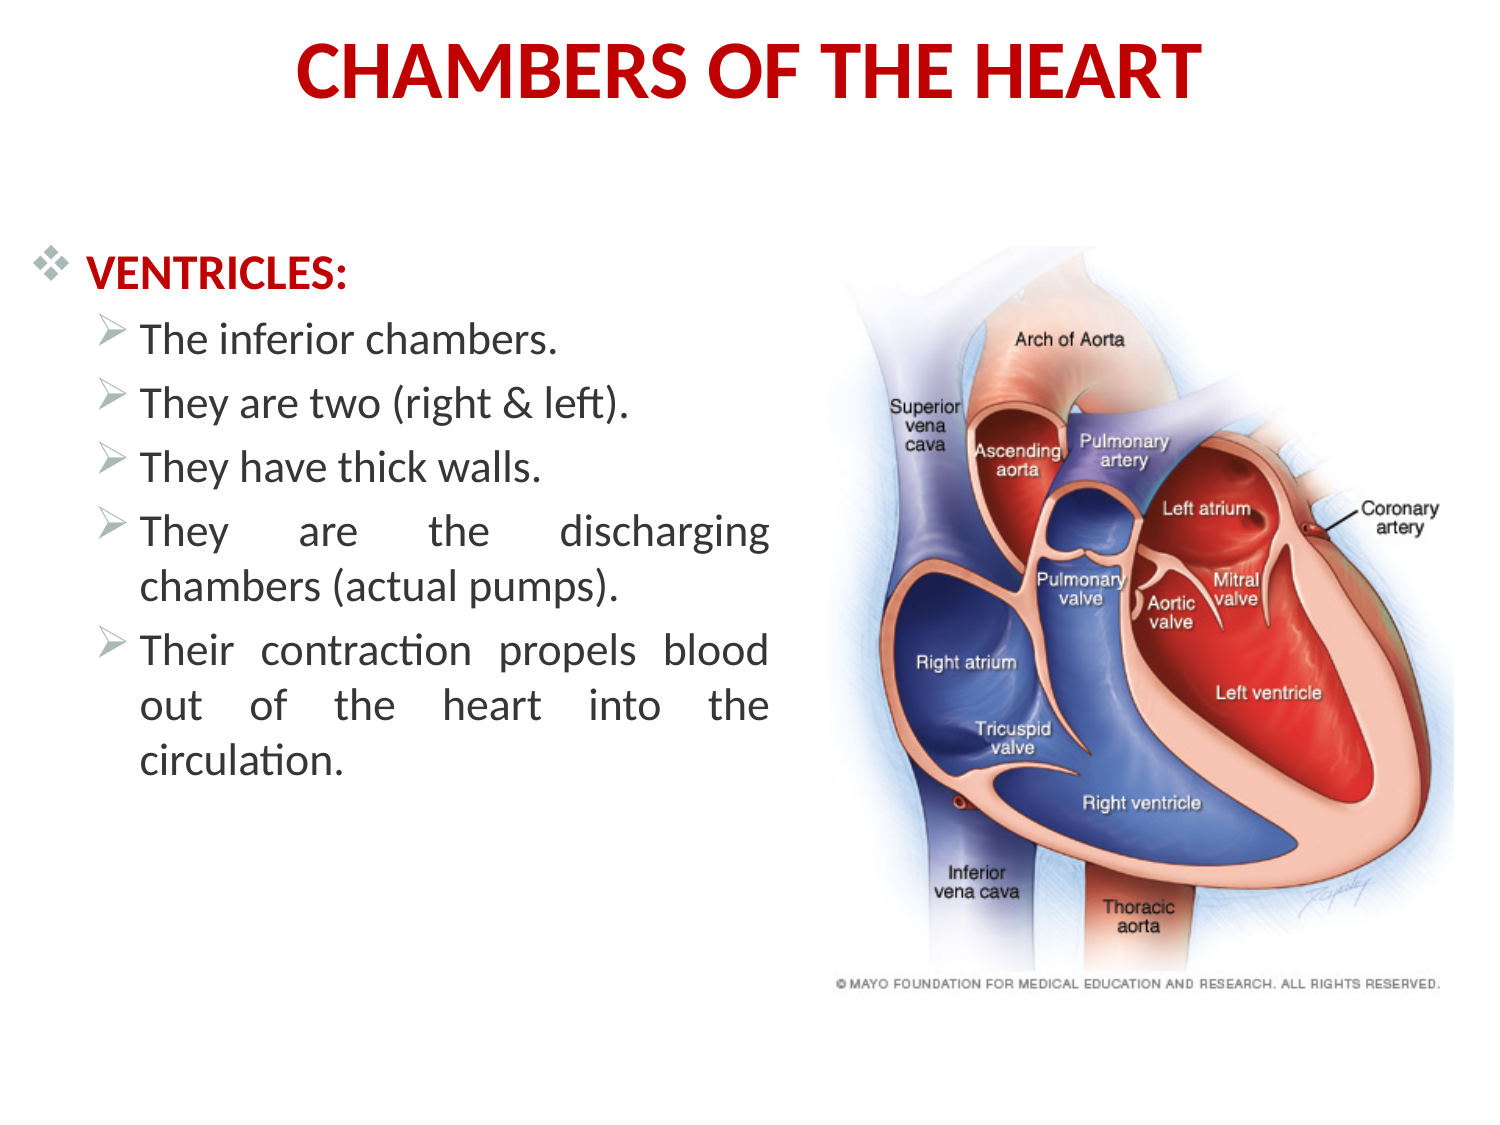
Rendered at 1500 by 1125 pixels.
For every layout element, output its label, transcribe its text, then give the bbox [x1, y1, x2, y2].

list VENTRICLES: The inferior chambers. They are two (right & left). They have thick walls. They are the discharging chambers (actual pumps). Their contraction propels blood out of the heart into the circulation. [13, 231, 786, 847]
picture [828, 245, 1455, 995]
text_box CHAMBERS OF THE HEART [0, 8, 1500, 130]
